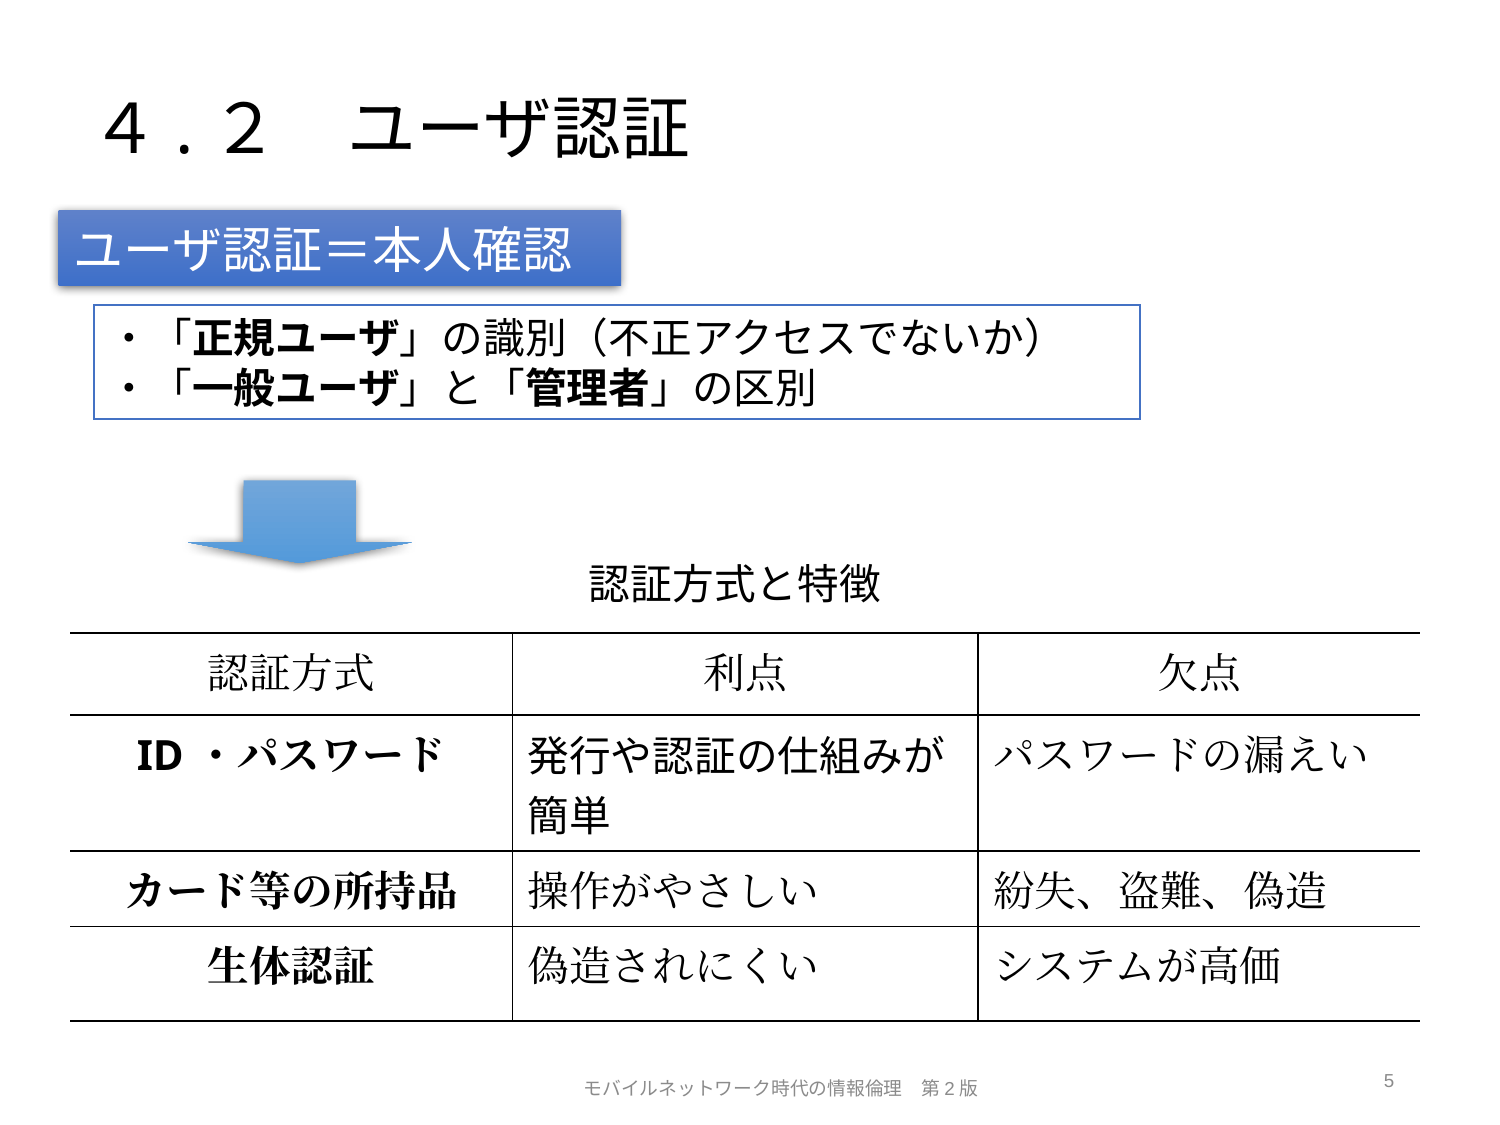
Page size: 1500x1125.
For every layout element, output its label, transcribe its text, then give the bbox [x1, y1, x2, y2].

table_cell 生体認証 [70, 927, 512, 1020]
text_box ・「正規ユーザ」の識別（不正アクセスでないか） ・「一般ユーザ」と「管理者」の区別 [93, 304, 1141, 420]
slide_number 5 [1059, 1042, 1410, 1118]
table_header 認証方式 [70, 634, 512, 714]
table_header 利点 [513, 634, 977, 714]
table_cell カード等の所持品 [70, 852, 512, 926]
text_box [187, 480, 412, 563]
table_cell システムが高価 [979, 927, 1420, 1020]
title ４.２ ユーザ認証 [75, 75, 1425, 188]
text_box ユーザ認証＝本人確認 [58, 210, 622, 286]
table_cell 偽造されにくい [513, 927, 977, 1020]
footer モバイルネットワーク時代の情報倫理 第2版 [515, 1050, 1047, 1125]
table_header 欠点 [979, 634, 1420, 714]
text_box 認証方式と特徴 [574, 550, 917, 616]
table_cell ID・パスワード [70, 716, 512, 850]
table_cell 紛失、盗難、偽造 [979, 852, 1420, 926]
table_cell 発行や認証の仕組みが 簡単 [513, 716, 977, 850]
table_cell パスワードの漏えい [979, 716, 1420, 850]
table_cell 操作がやさしい [513, 852, 977, 926]
